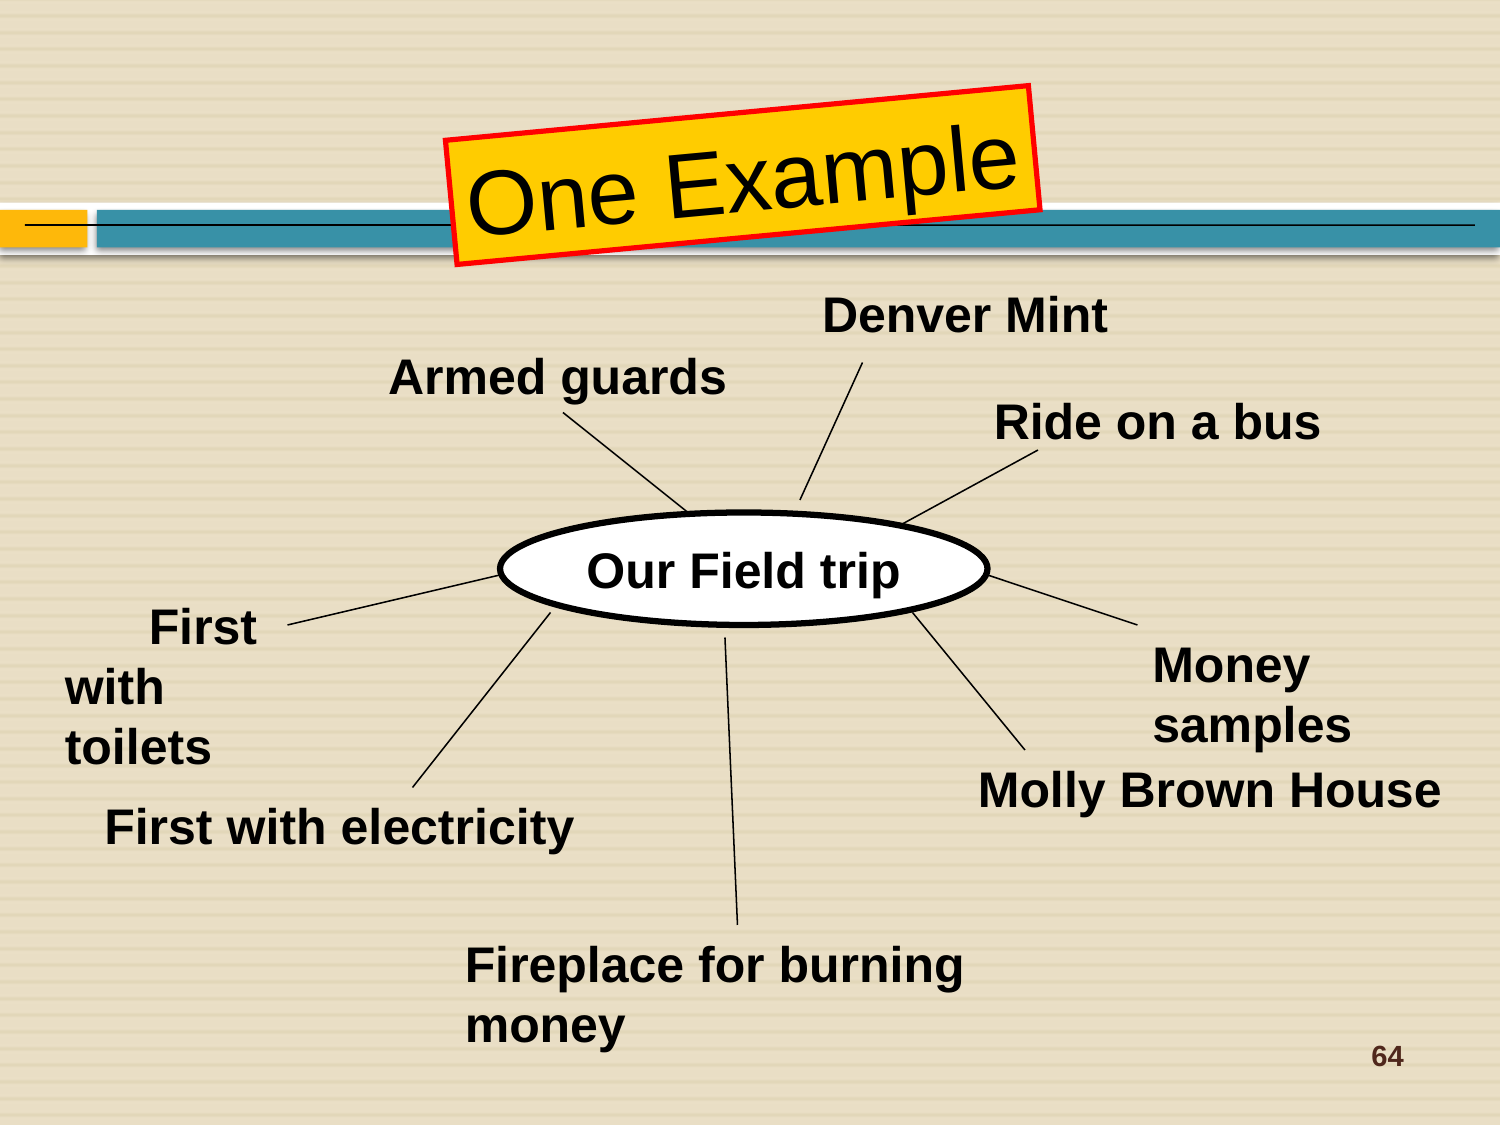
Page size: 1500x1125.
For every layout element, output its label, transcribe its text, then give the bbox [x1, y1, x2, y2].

text_box One Example [445, 85, 1041, 265]
slide_number 64 [1012, 1015, 1419, 1094]
text_box Money samples [1137, 624, 1500, 760]
text_box Molly Brown House [963, 749, 1457, 825]
text_box Our Field trip [500, 512, 988, 625]
text_box First with electricity [89, 787, 590, 863]
text_box First with toilets [50, 587, 325, 783]
text_box Denver Mint [737, 274, 1350, 350]
text_box Ride on a bus [978, 381, 1337, 457]
text_box Armed guards [373, 337, 742, 413]
text_box Fireplace for burning money [449, 924, 1125, 1060]
